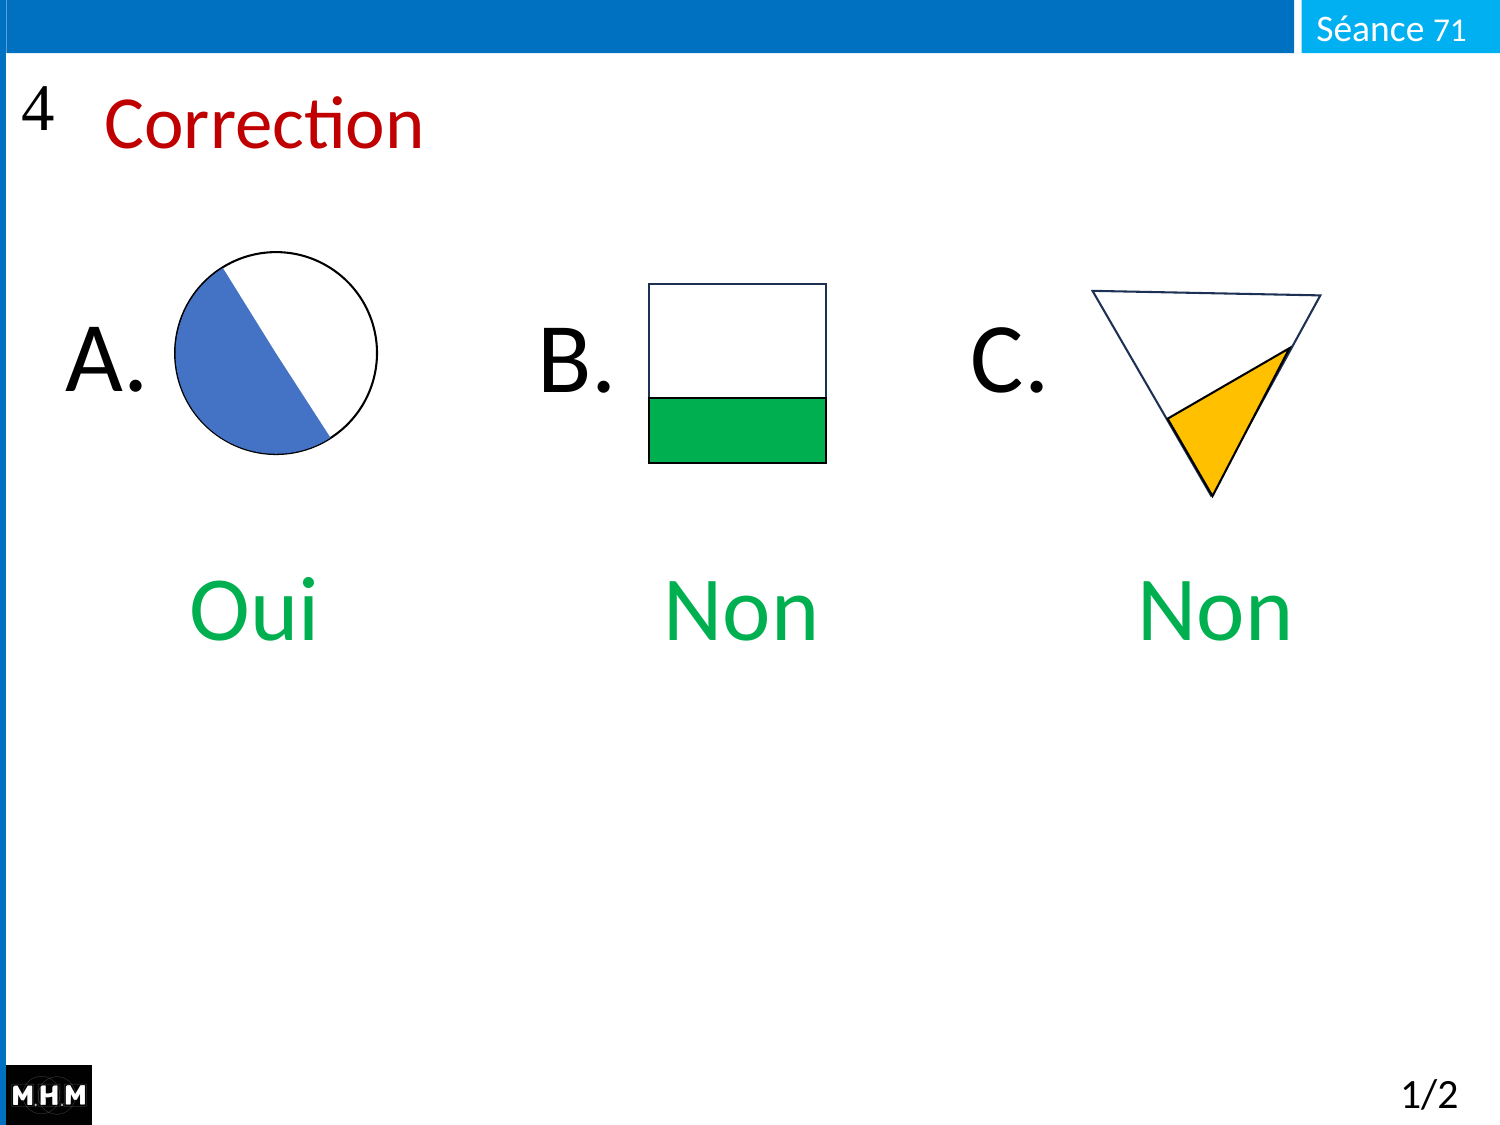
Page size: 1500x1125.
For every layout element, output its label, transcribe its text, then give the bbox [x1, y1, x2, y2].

text_box [1166, 345, 1293, 499]
text_box B. [522, 285, 648, 420]
text_box [207, 251, 379, 439]
title Correction [89, 74, 1384, 174]
text_box [1090, 289, 1323, 498]
text_box A. [50, 284, 200, 419]
picture [6, 1065, 92, 1125]
text_box [174, 266, 332, 455]
text_box Non [1122, 541, 1367, 667]
text_box [648, 283, 827, 397]
text_box Oui [175, 541, 419, 667]
text_box Non [649, 541, 893, 667]
text_box [648, 397, 827, 464]
text_box C. [956, 285, 1107, 420]
text_box 1/2 [1366, 1064, 1493, 1125]
